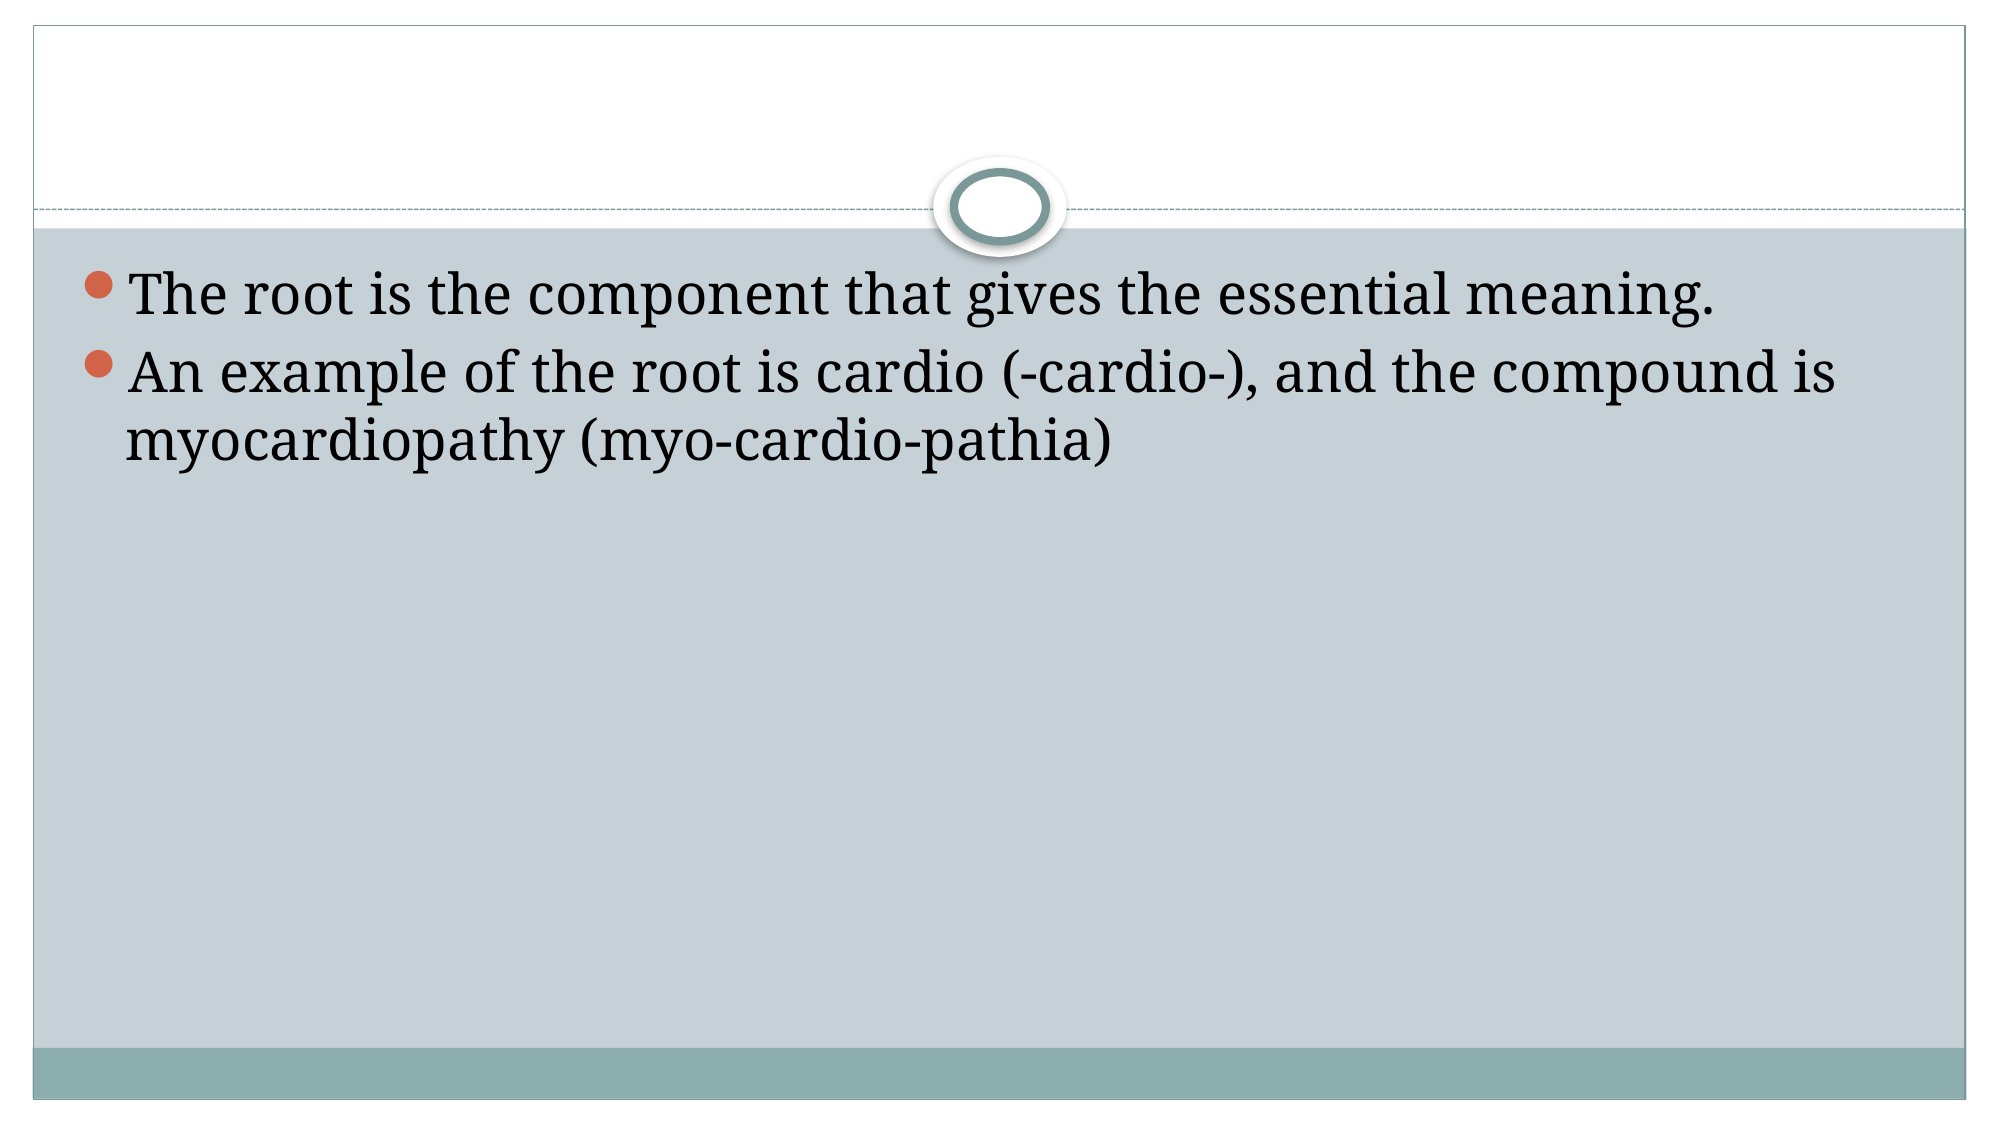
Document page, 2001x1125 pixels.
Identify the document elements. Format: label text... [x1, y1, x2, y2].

list The root is the component that gives the essential meaning. An example of the root is cardio (-cardio-), and the compound is myocardiopathy (myo-cardio-pathia) [66, 250, 1926, 1001]
